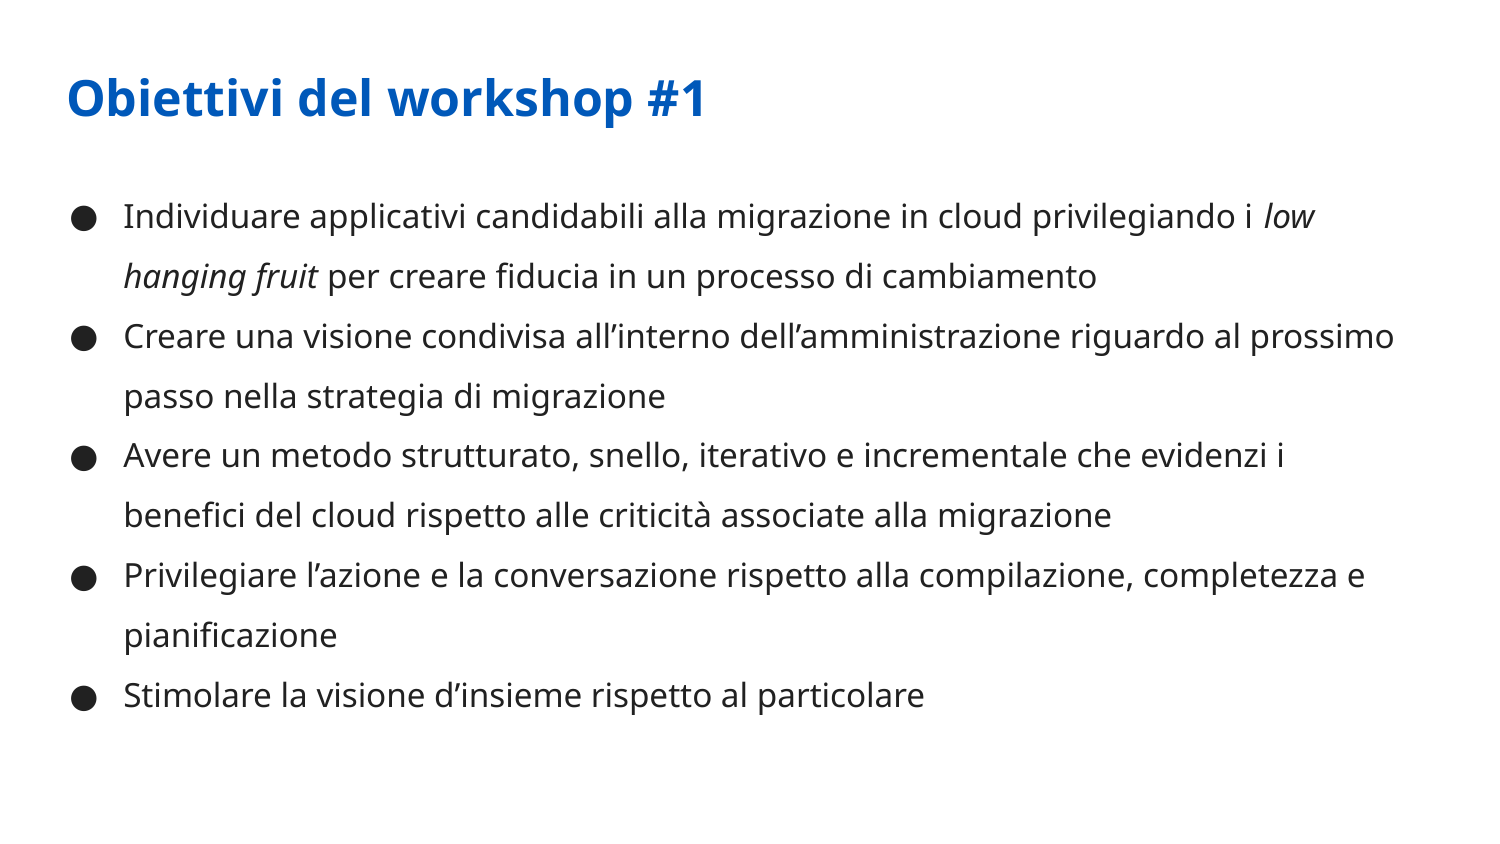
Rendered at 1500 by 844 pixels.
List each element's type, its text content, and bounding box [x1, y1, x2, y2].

text_box Individuare applicativi candidabili alla migrazione in cloud privilegiando i low hanging fruit per creare fiducia in un processo di cambiamento Creare una visione condivisa all’interno dell’amministrazione riguardo al prossimo passo nella strategia di migrazione Avere un metodo strutturato, snello, iterativo e incrementale che evidenzi i benefici del cloud rispetto alle criticità associate alla migrazione Privilegiare l’azione e la conversazione rispetto alla compilazione, completezza e pianificazione Stimolare la visione d’insieme rispetto al particolare [33, 160, 1426, 763]
title Obiettivi del workshop #1 [51, 51, 1449, 146]
